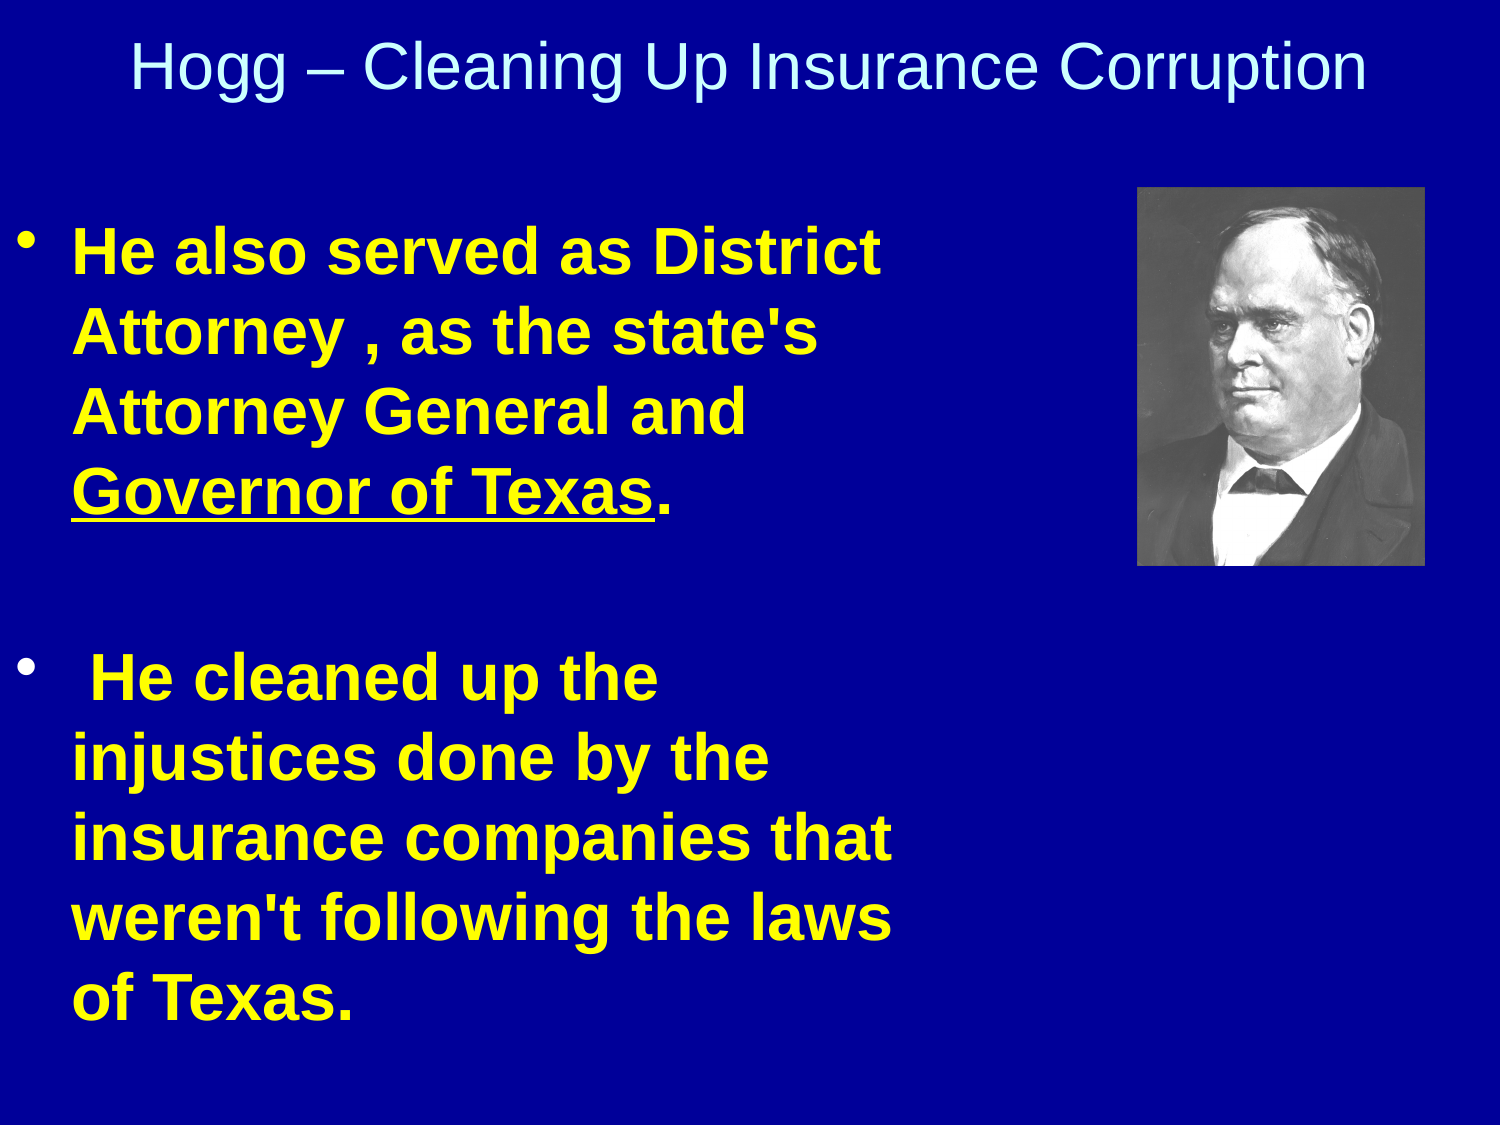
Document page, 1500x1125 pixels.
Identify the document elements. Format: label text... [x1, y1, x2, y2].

list He also served as District Attorney , as the state's Attorney General and Governor of Texas. He cleaned up the injustices done by the insurance companies that weren't following the laws of Texas. [0, 199, 951, 1125]
title Hogg – Cleaning Up Insurance Corruption [74, 0, 1426, 126]
picture [1137, 187, 1425, 566]
